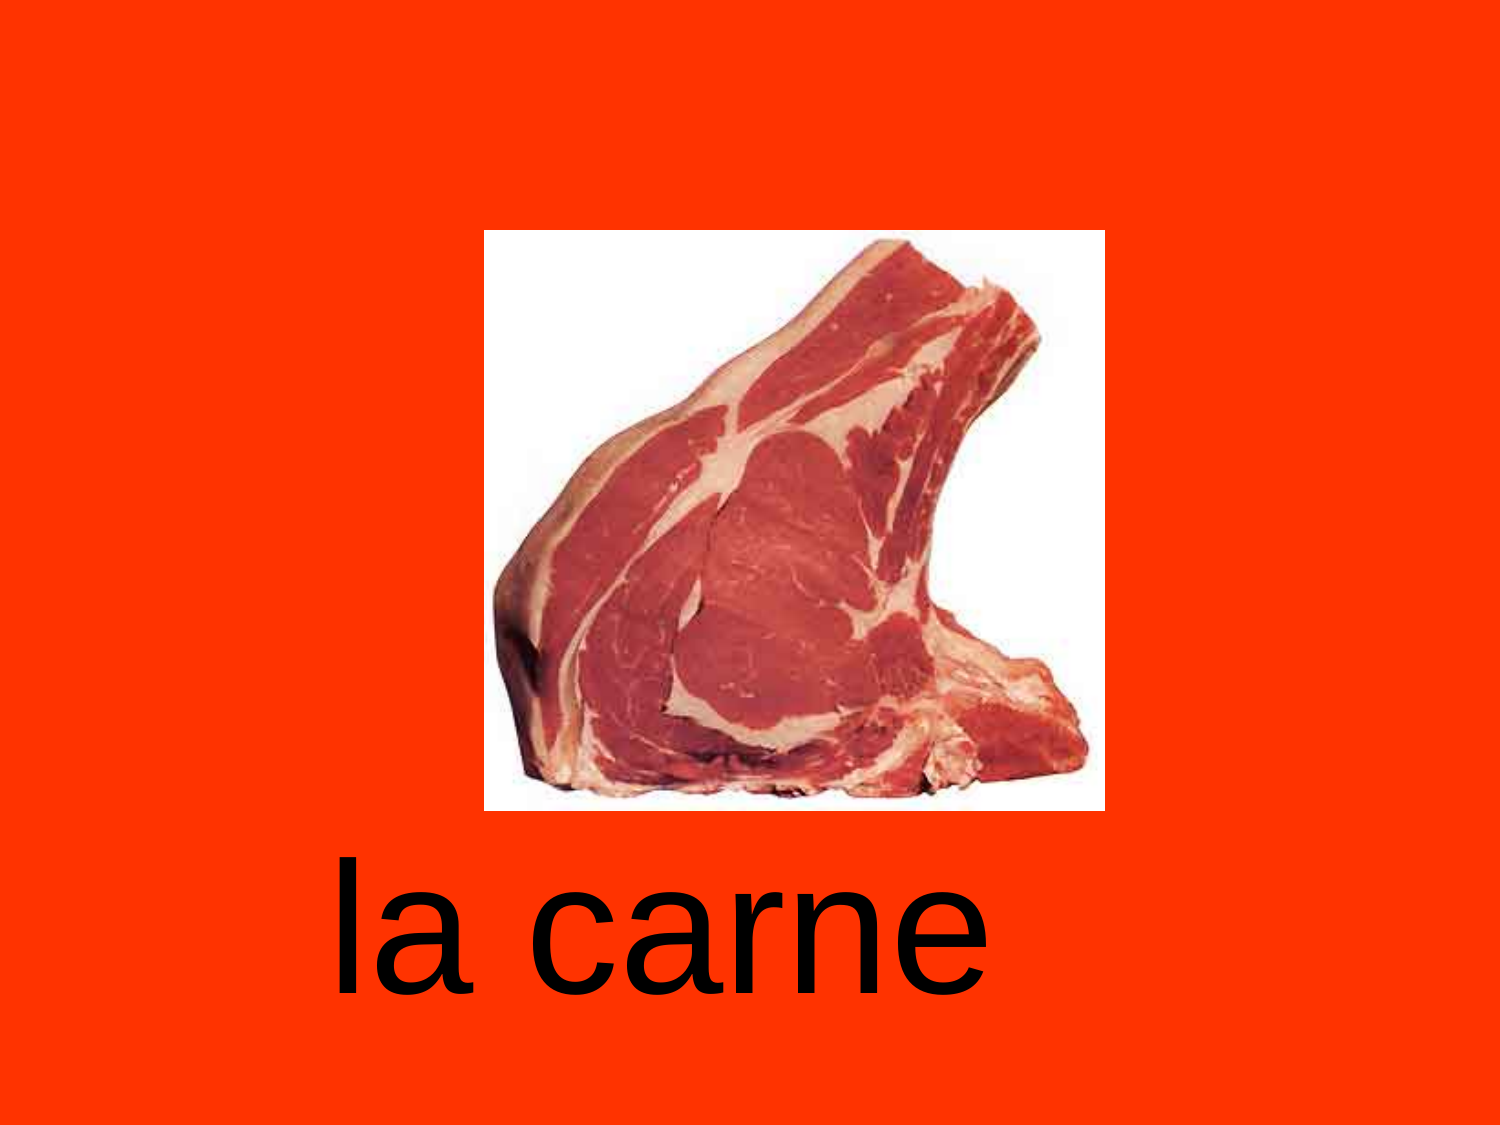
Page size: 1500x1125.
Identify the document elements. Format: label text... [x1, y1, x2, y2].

text_box la carne [312, 798, 1282, 1039]
picture [484, 230, 1105, 812]
